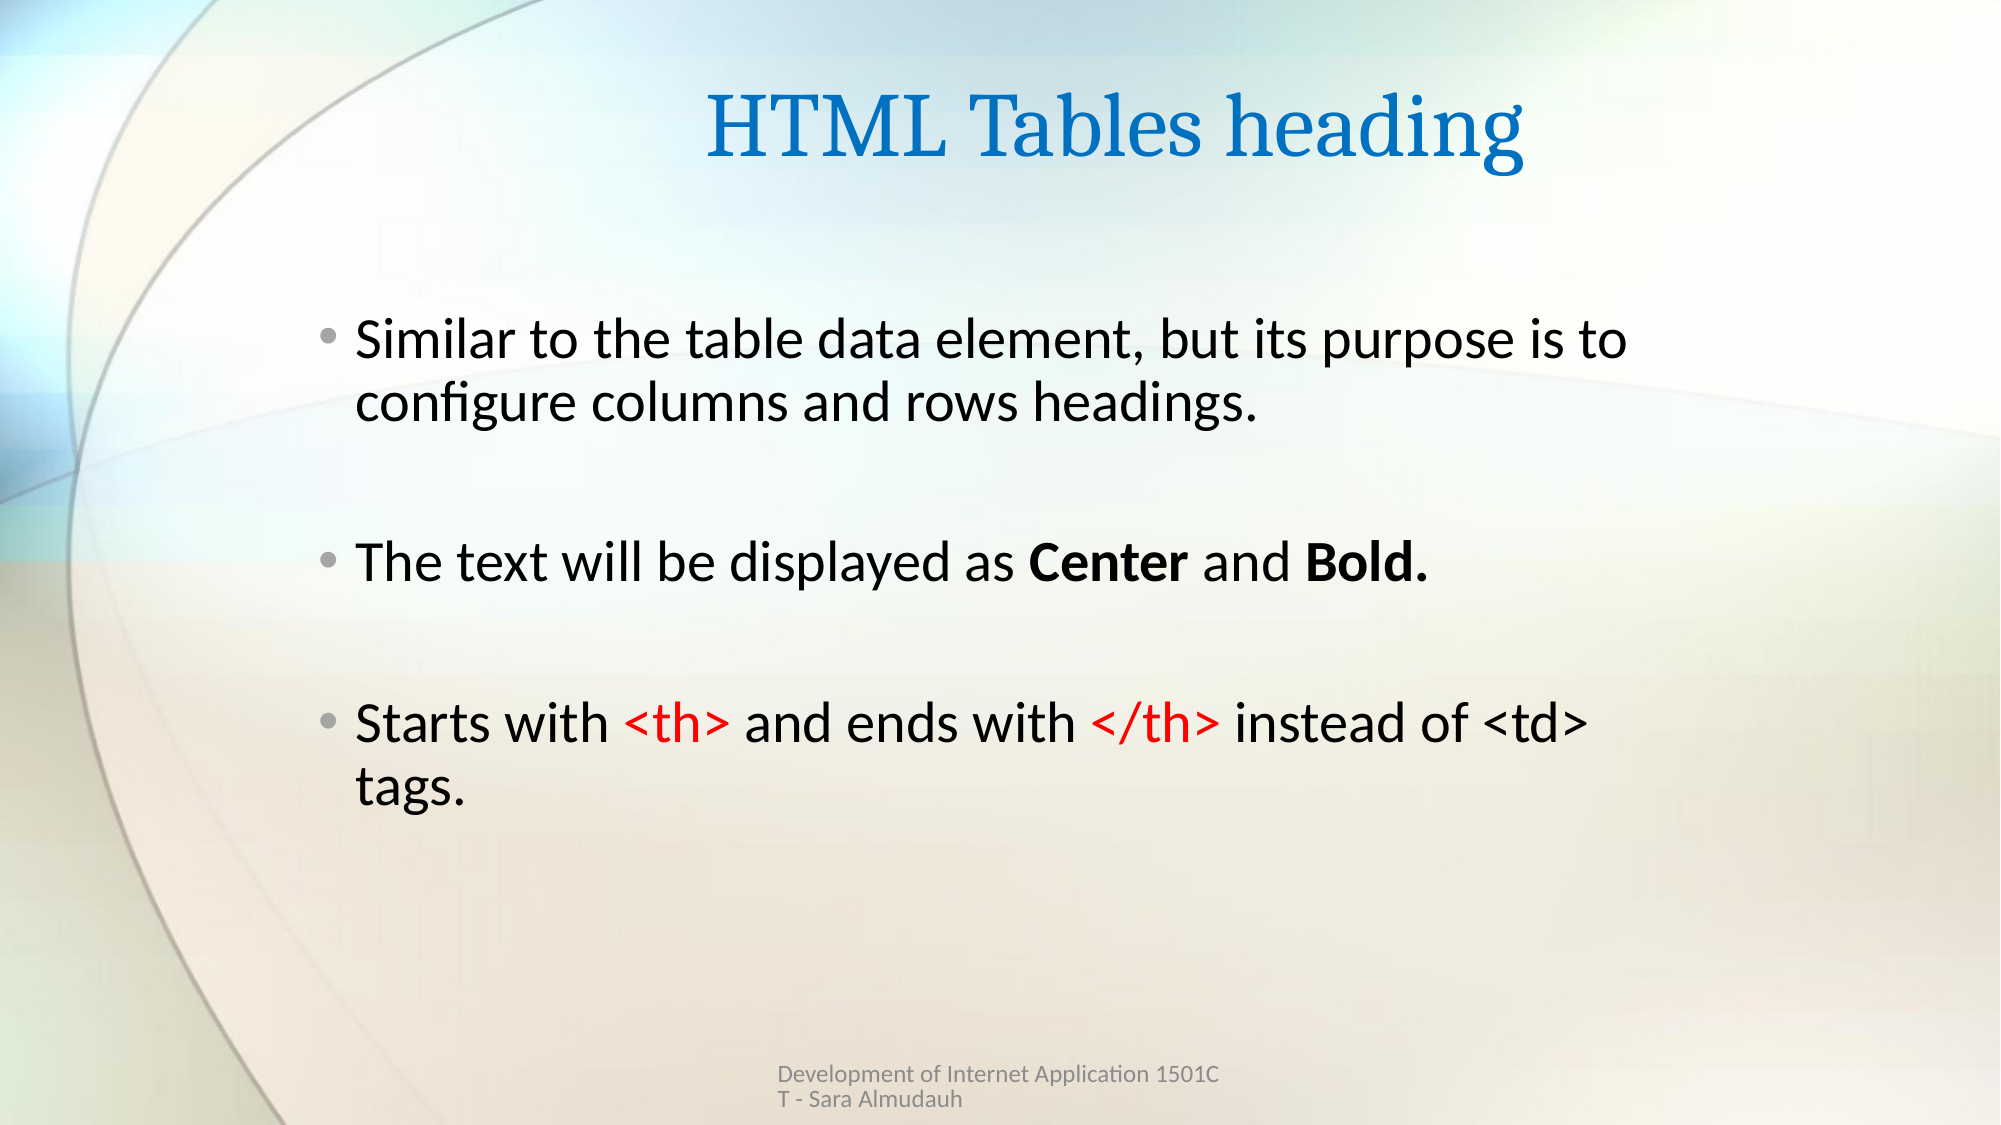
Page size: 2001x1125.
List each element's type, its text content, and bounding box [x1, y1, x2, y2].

title HTML Tables heading [374, 64, 1857, 176]
list Similar to the table data element, but its purpose is to configure columns and rows headings. The text will be displayed as Center and Bold. Starts with <th> and ends with </th> instead of <td> tags. [303, 300, 1654, 1043]
footer Development of Internet Application 1501CT - Sara Almudauh [762, 1043, 1238, 1103]
picture [0, 0, 2001, 1125]
